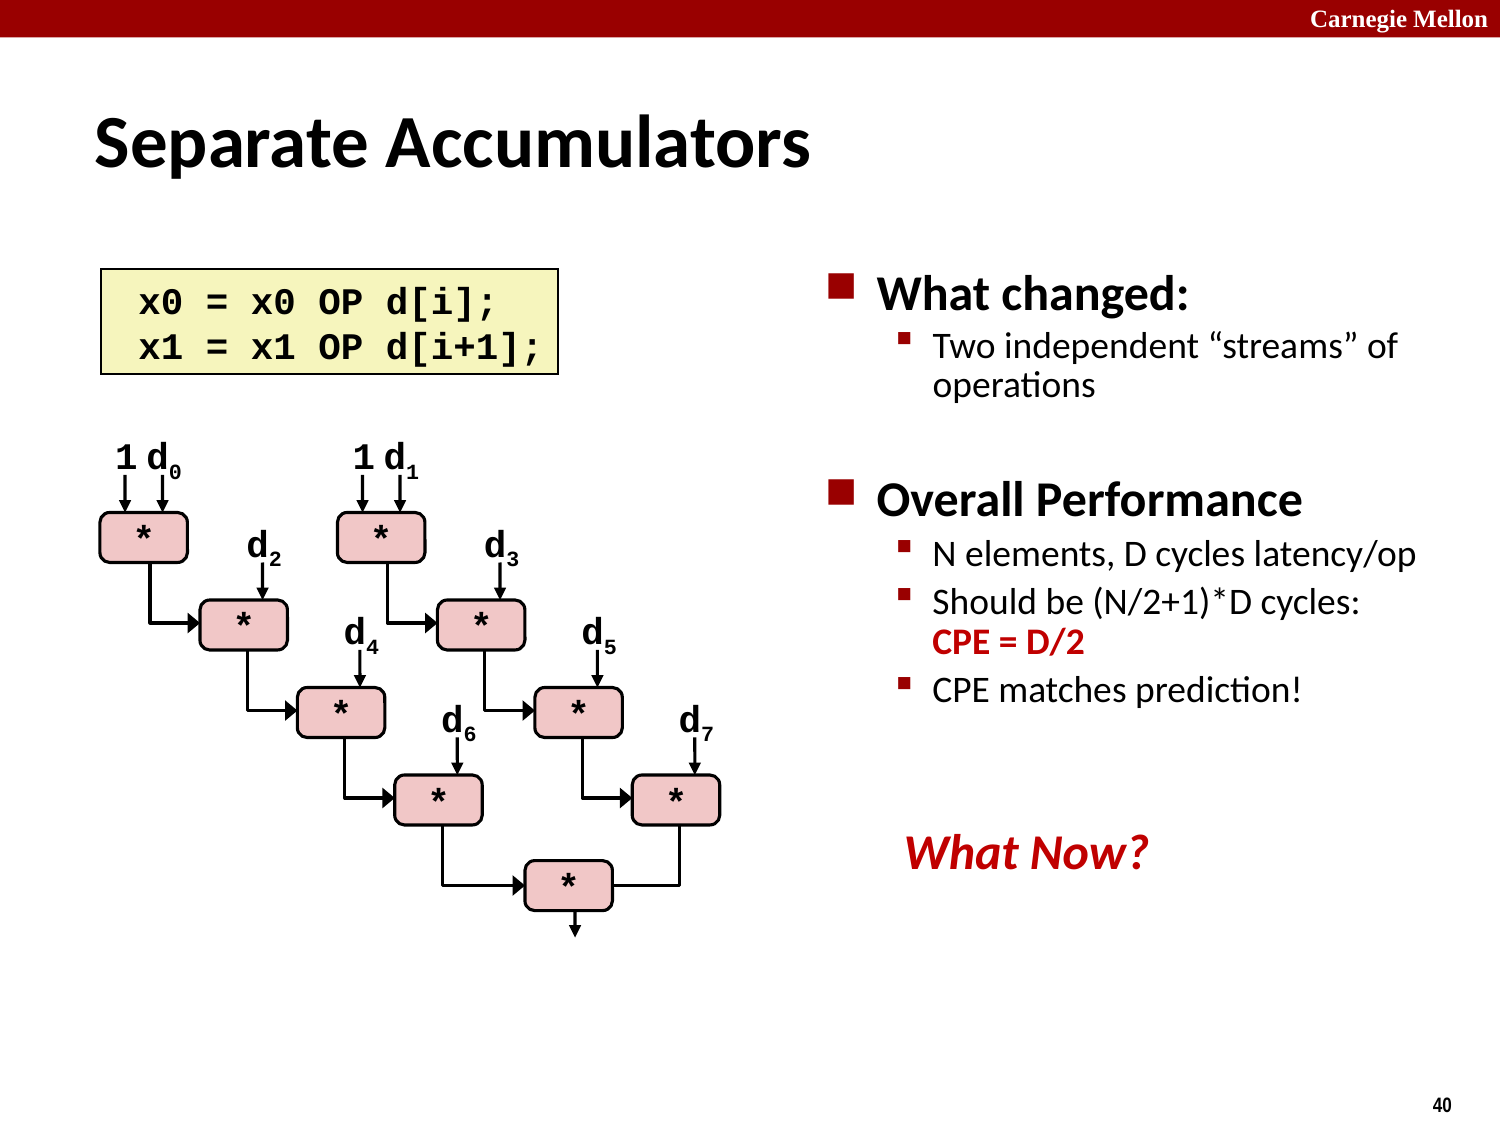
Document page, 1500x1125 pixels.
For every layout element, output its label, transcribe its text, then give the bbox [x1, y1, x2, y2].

text_box d1 [376, 424, 427, 491]
text_box [118, 485, 132, 513]
text_box d3 [476, 512, 527, 579]
text_box d0 [138, 424, 190, 491]
text_box * [632, 774, 720, 826]
text_box x0 = x0 OP d[i]; x1 = x1 OP d[i+1]; [101, 269, 559, 374]
text_box [591, 666, 604, 688]
title Separate Accumulators [79, 74, 1326, 201]
text_box [247, 649, 298, 721]
text_box [582, 737, 633, 809]
text_box 1 [345, 424, 376, 485]
text_box * [394, 774, 483, 826]
text_box * [199, 600, 288, 651]
text_box d7 [670, 687, 722, 754]
text_box What changed: Two independent “streams” of operations Overall Performance N elements, D cycles latency/op Should be (N/2+1)*D cycles: CPE = D/2 CPE matches prediction! [814, 262, 1463, 775]
text_box What Now? [888, 812, 1165, 888]
text_box d2 [238, 512, 290, 579]
text_box [493, 579, 507, 601]
text_box d4 [336, 599, 387, 666]
text_box [150, 562, 201, 634]
text_box [568, 911, 582, 938]
text_box [451, 754, 464, 775]
text_box [344, 737, 395, 809]
text_box d5 [573, 599, 625, 666]
text_box * [337, 512, 425, 563]
text_box d6 [433, 687, 485, 754]
text_box [387, 562, 438, 634]
text_box [353, 666, 367, 688]
text_box * [297, 687, 385, 738]
text_box [688, 754, 702, 775]
text_box [484, 649, 535, 721]
text_box * [437, 600, 525, 651]
text_box * [99, 512, 188, 563]
text_box [356, 485, 369, 513]
text_box [613, 824, 680, 886]
text_box * [534, 687, 623, 738]
text_box * [524, 860, 613, 911]
text_box [442, 824, 525, 896]
text_box [256, 579, 269, 601]
text_box [393, 491, 407, 513]
text_box [156, 491, 169, 513]
text_box 1 [107, 424, 138, 485]
